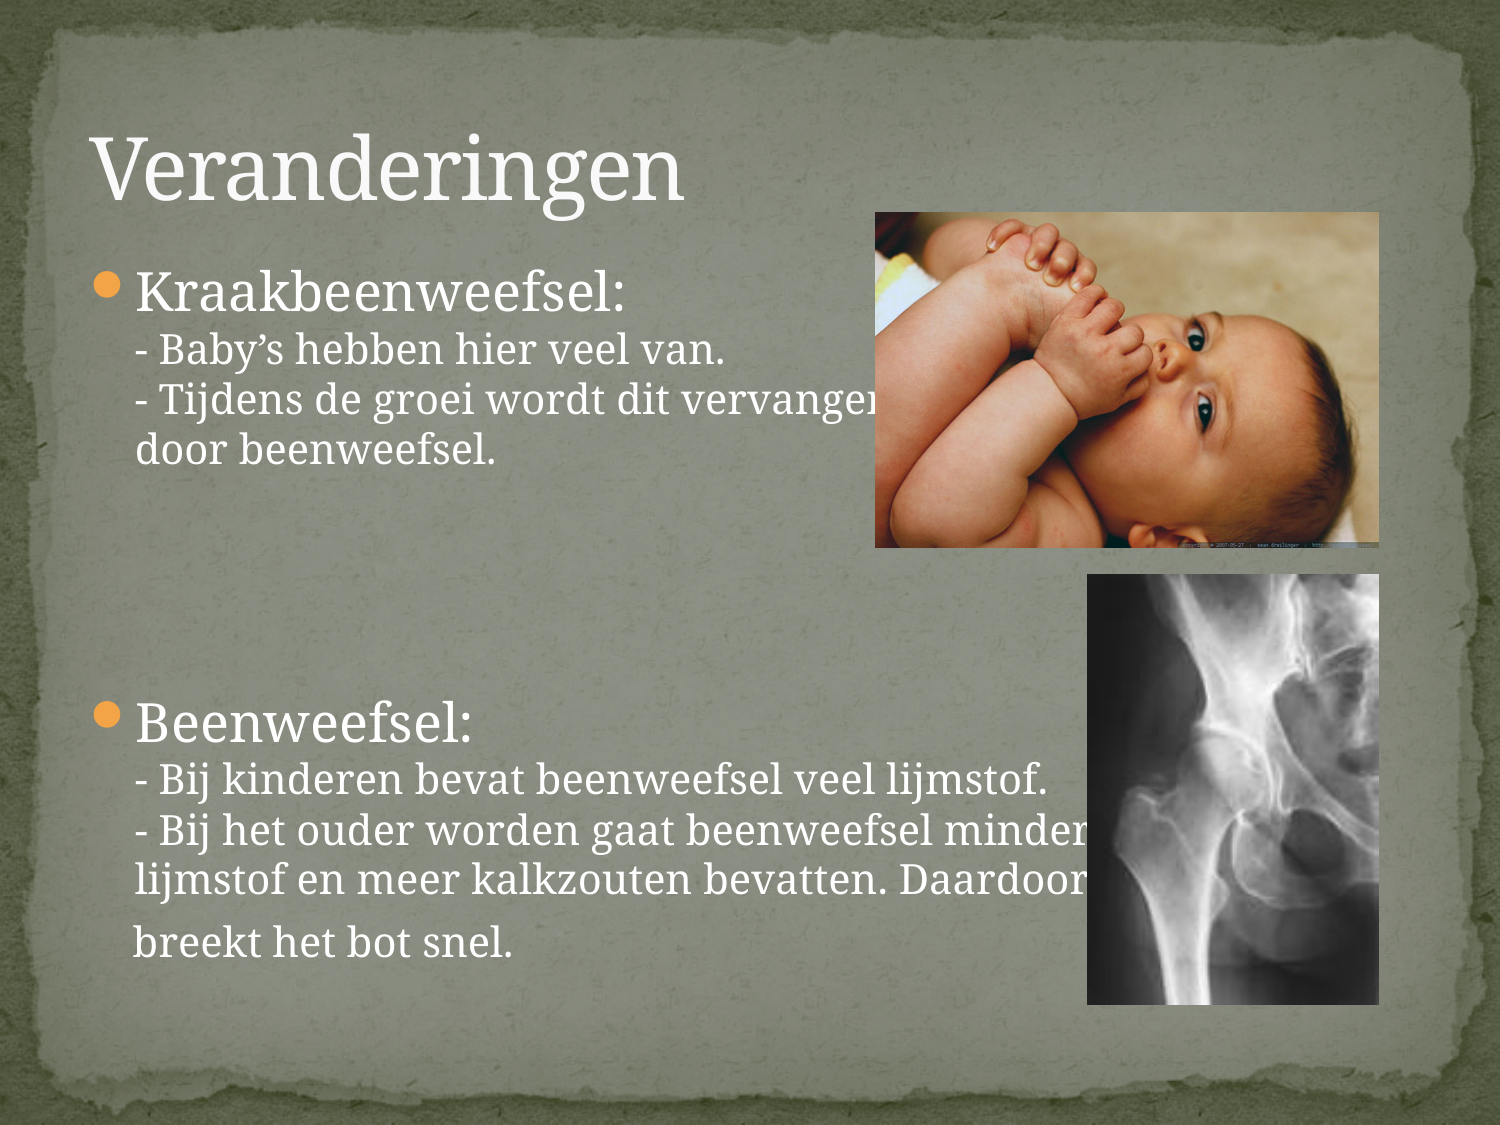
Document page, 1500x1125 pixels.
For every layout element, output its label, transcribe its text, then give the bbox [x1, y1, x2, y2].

title Veranderingen [74, 24, 1425, 225]
picture [1087, 574, 1379, 1005]
picture [875, 212, 1379, 548]
list Kraakbeenweefsel: - Baby’s hebben hier veel van. - Tijdens de groei wordt dit vervangen door beenweefsel. Beenweefsel: - Bij kinderen bevat beenweefsel veel lijmstof. - Bij het ouder worden gaat beenweefsel minder lijmstof en meer kalkzouten bevatten. Daardoor breekt het bot snel. [75, 249, 1425, 1000]
